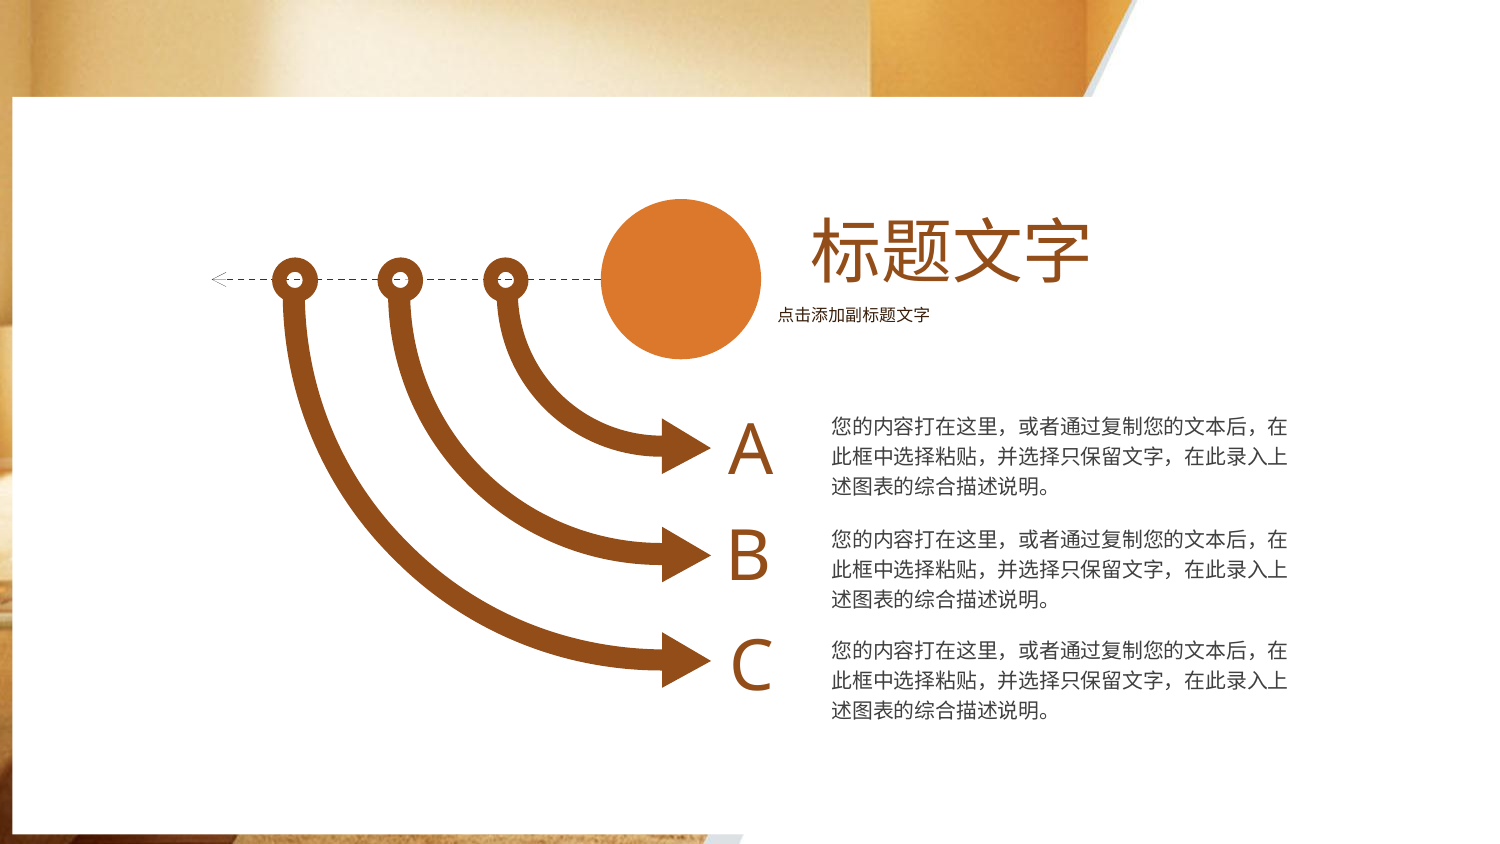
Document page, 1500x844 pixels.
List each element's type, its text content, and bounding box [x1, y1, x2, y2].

text_box A [719, 398, 784, 493]
text_box 您的内容打在这里，或者通过复制您的文本后，在此框中选择粘贴，并选择只保留文字，在此录入上述图表的综合描述说明。 [822, 628, 1300, 728]
text_box C [719, 614, 784, 709]
text_box [272, 257, 319, 301]
text_box [282, 291, 712, 688]
text_box [388, 291, 712, 583]
text_box [496, 291, 711, 475]
text_box [377, 257, 424, 300]
text_box [600, 199, 762, 360]
text_box B [716, 504, 781, 600]
picture [0, 0, 1500, 844]
text_box [211, 272, 234, 287]
text_box 您的内容打在这里，或者通过复制您的文本后，在此框中选择粘贴，并选择只保留文字，在此录入上述图表的综合描述说明。 [822, 404, 1300, 504]
text_box 您的内容打在这里，或者通过复制您的文本后，在此框中选择粘贴，并选择只保留文字，在此录入上述图表的综合描述说明。 [822, 517, 1300, 617]
text_box 标题文字 [801, 202, 1104, 297]
text_box [483, 257, 529, 301]
text_box 点击添加副标题文字 [762, 284, 1037, 335]
